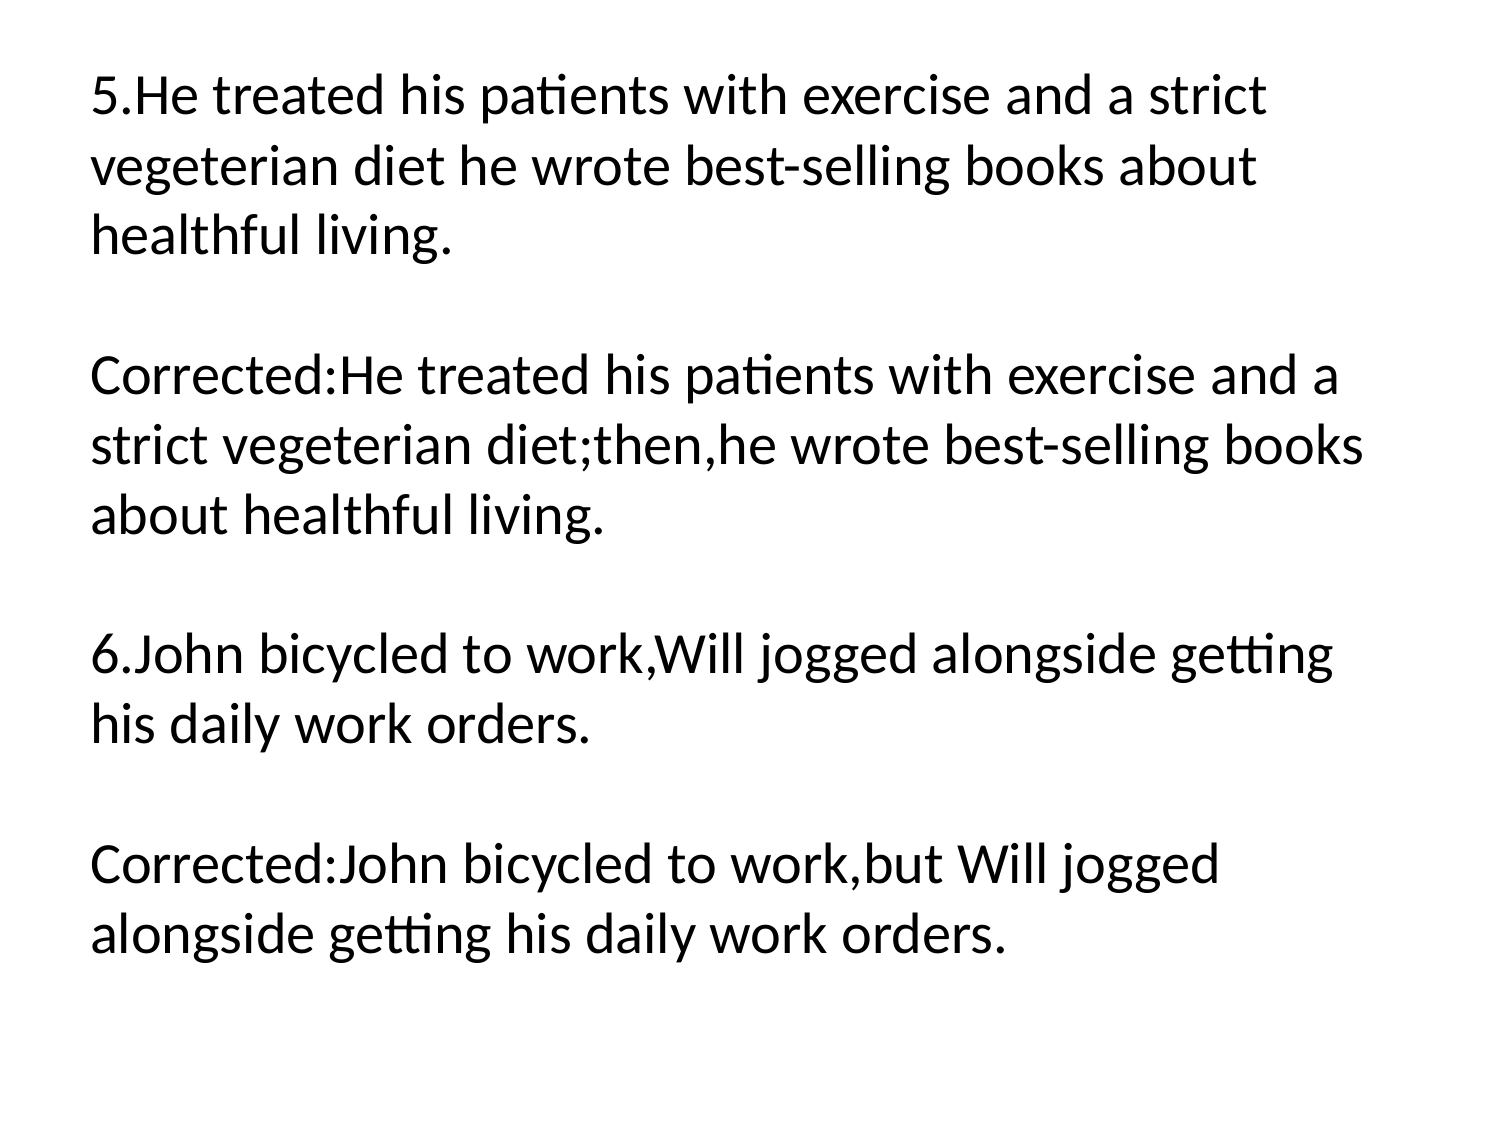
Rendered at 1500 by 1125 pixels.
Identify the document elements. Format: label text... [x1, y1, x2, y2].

title 5.He treated his patients with exercise and a strict vegeterian diet he wrote best-selling books about healthful living. Corrected:He treated his patients with exercise and a strict vegeterian diet;then,he wrote best-selling books about healthful living. 6.John bicycled to work,Will jogged alongside getting his daily work orders. Corrected:John bicycled to work,but Will jogged alongside getting his daily work orders. [75, 45, 1425, 1047]
